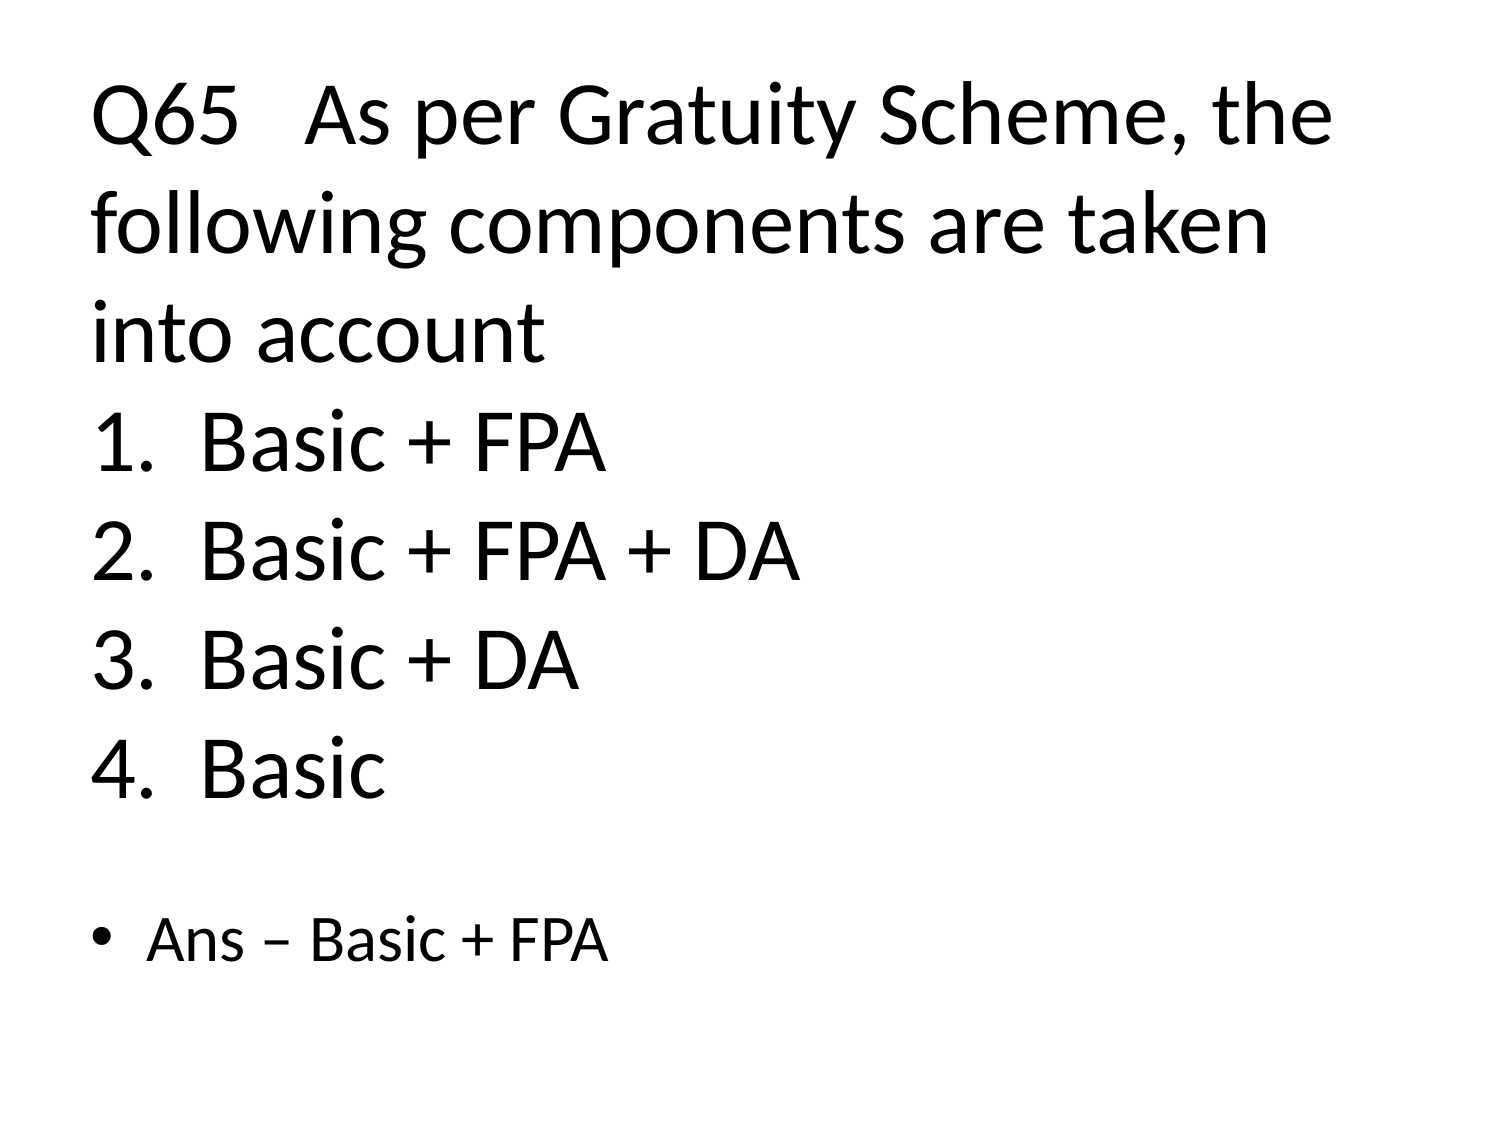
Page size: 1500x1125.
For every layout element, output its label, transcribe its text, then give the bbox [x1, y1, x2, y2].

title Q65 As per Gratuity Scheme, the following components are taken into account 1. Basic + FPA 2. Basic + FPA + DA 3. Basic + DA 4. Basic [75, 45, 1425, 825]
list Ans – Basic + FPA [75, 887, 1425, 1005]
